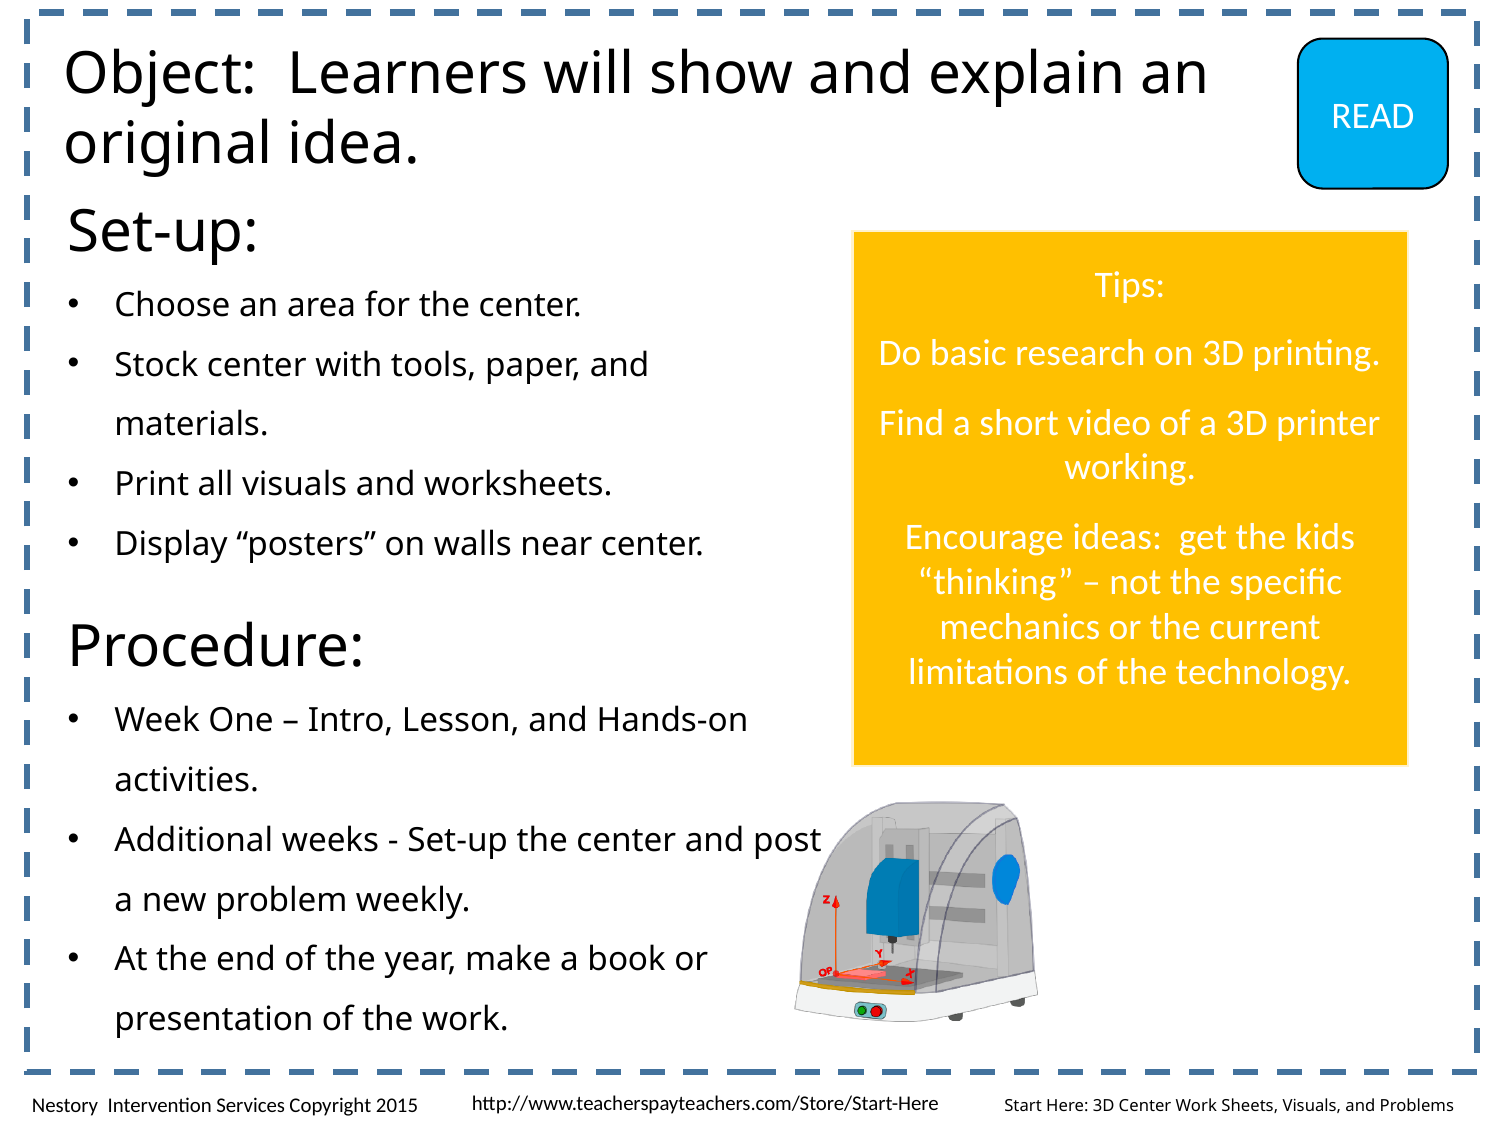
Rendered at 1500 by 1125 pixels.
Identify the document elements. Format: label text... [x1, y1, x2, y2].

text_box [13, 1067, 1500, 1125]
text_box READ [1296, 37, 1449, 190]
text_box Procedure: Week One – Intro, Lesson, and Hands-on activities. Additional weeks - Set-up the center and post a new problem weekly. At the end of the year, make a book or presentation of the work. [52, 565, 843, 1045]
text_box Set-up: Choose an area for the center. Stock center with tools, paper, and materials. Print all visuals and worksheets. Display “posters” on walls near center. [52, 185, 814, 565]
text_box Tips: Do basic research on 3D printing. Find a short video of a 3D printer working. Encourage ideas: get the kids “thinking” – not the specific mechanics or the current limitations of the technology. [851, 230, 1409, 767]
text_box [26, 11, 1478, 1067]
picture [794, 801, 1038, 1022]
